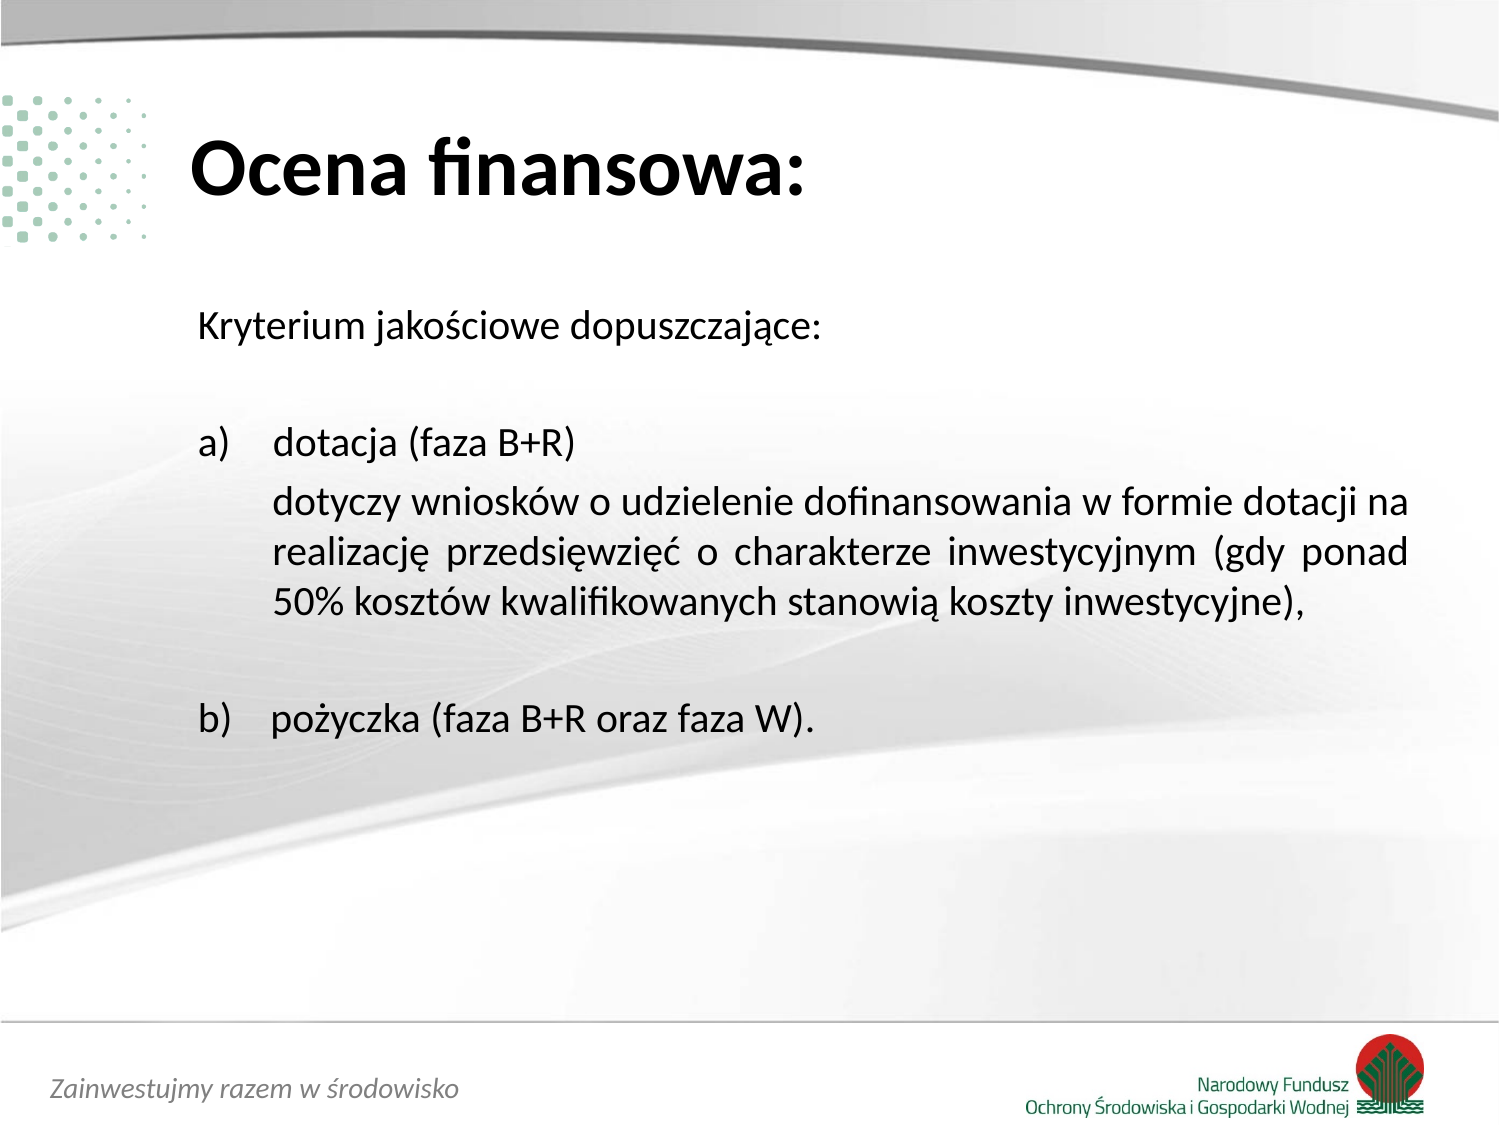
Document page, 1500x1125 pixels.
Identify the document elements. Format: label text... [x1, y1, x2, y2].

picture [0, 0, 1499, 1023]
picture [1026, 1034, 1424, 1118]
title Ocena finansowa: [175, 67, 1425, 256]
list Kryterium jakościowe dopuszczające: dotacja (faza B+R) dotyczy wniosków o udzielenie dofinansowania w formie dotacji na realizację przedsięwzięć o charakterze inwestycyjnym (gdy ponad 50% kosztów kwalifikowanych stanowią koszty inwestycyjne), b) pożyczka (faza B+R oraz faza W). [183, 290, 1425, 1005]
